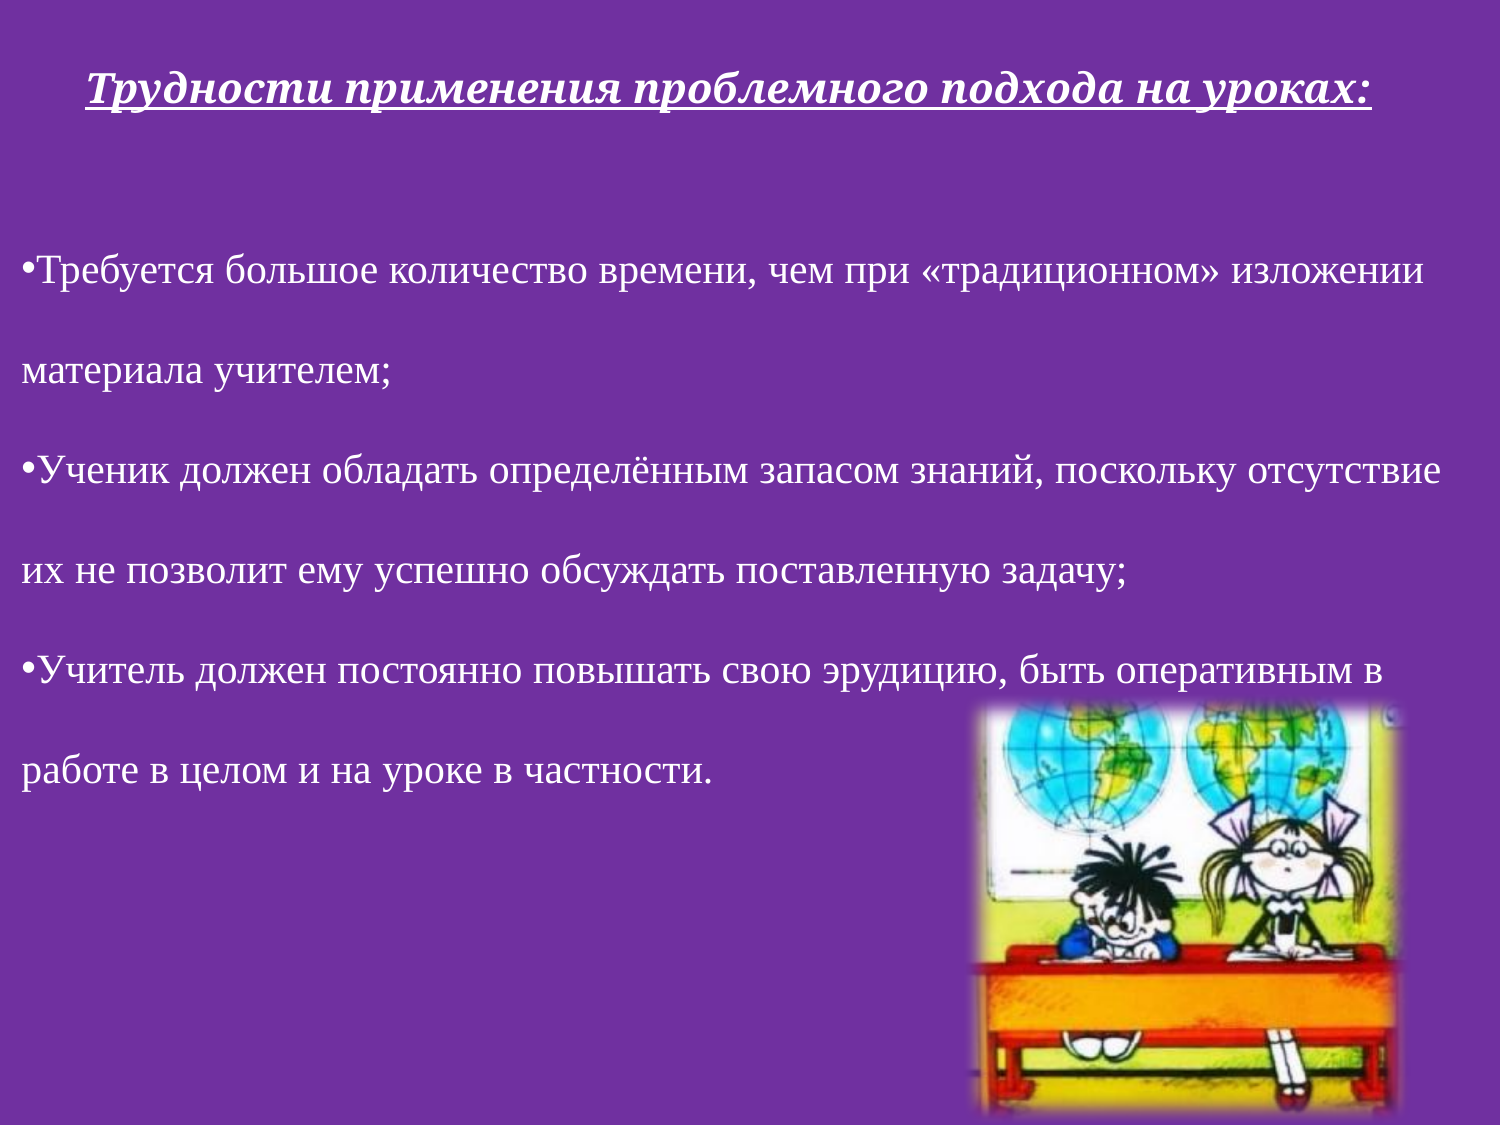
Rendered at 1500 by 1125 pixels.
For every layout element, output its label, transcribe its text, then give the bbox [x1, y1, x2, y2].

text_box Трудности применения проблемного подхода на уроках: [70, 54, 1387, 120]
picture [962, 692, 1412, 1125]
text_box Требуется большое количество времени, чем при «традиционном» изложении материала учителем; Ученик должен обладать определённым запасом знаний, поскольку отсутствие их не позволит ему успешно обсуждать поставленную задачу; Учитель должен постоянно повышать свою эрудицию, быть оперативным в работе в целом и на уроке в частности. [6, 184, 1468, 850]
